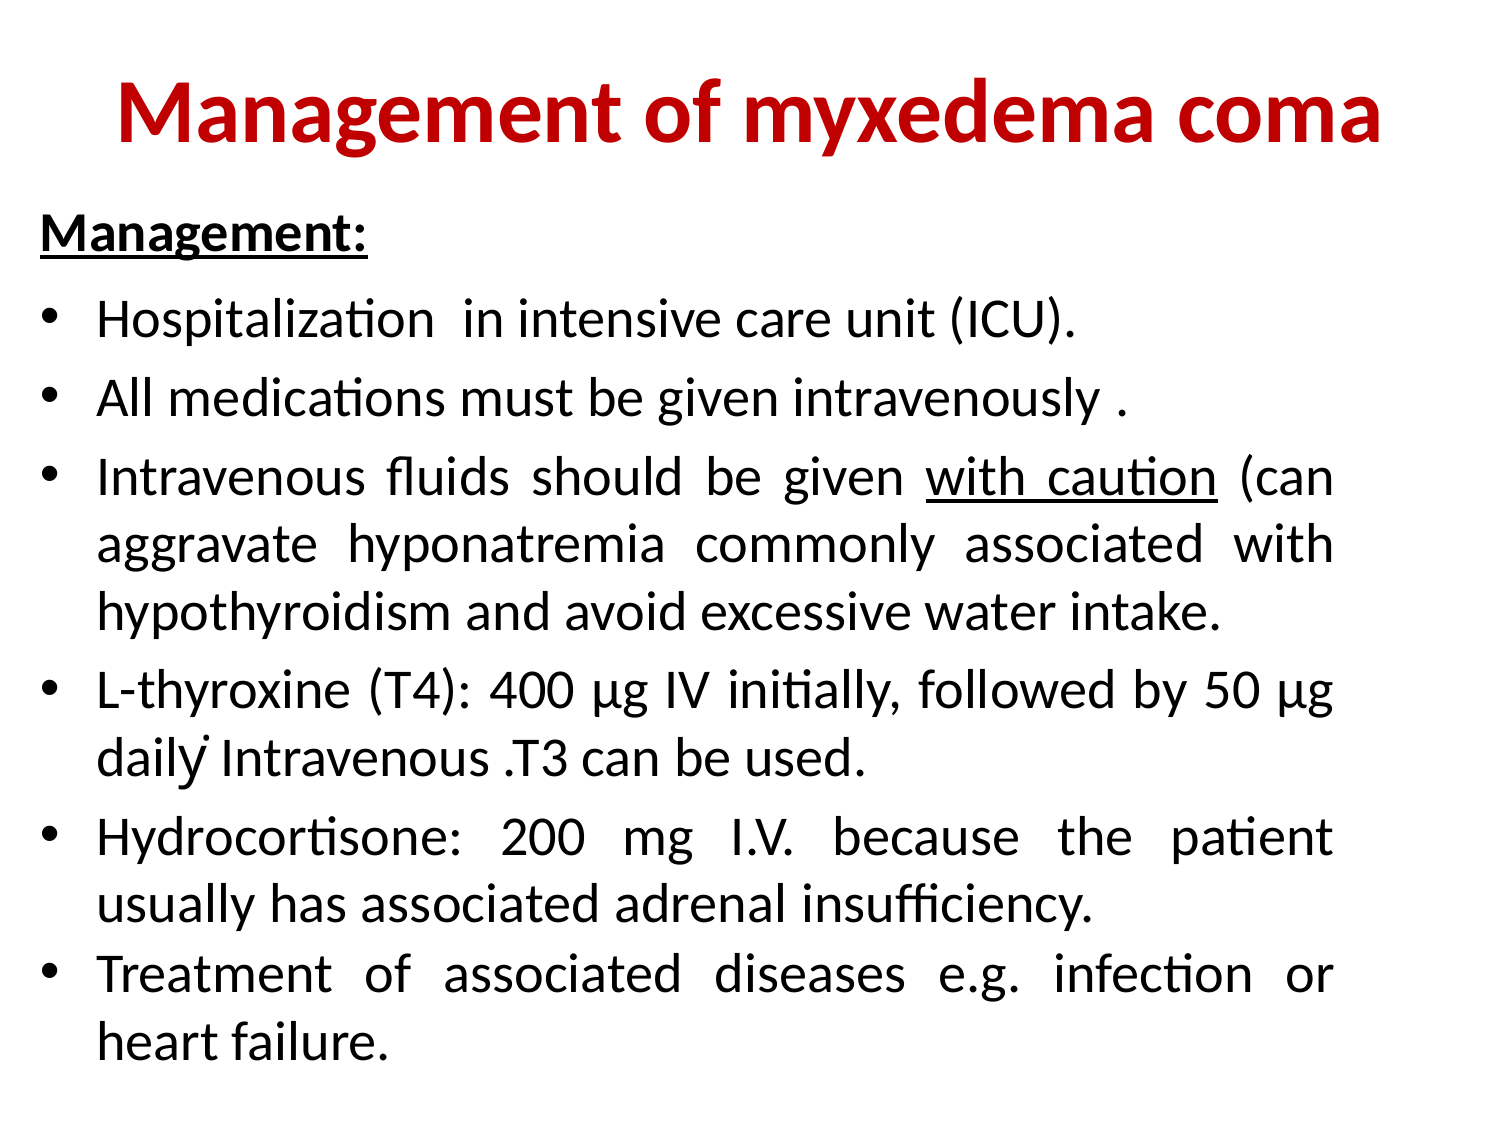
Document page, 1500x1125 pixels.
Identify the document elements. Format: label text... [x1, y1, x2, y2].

list Management: Hospitalization in intensive care unit (ICU). All medications must be given intravenously . Intravenous fluids should be given with caution (can aggravate hyponatremia commonly associated with hypothyroidism and avoid excessive water intake. L-thyroxine (T4): 400 μg IV initially, followed by 50 μg daily͘ Intravenous .T3 can be used. Hydrocortisone: 200 mg I.V. because the patient usually has associated adrenal insufficiency. Treatment of associated diseases e.g. infection or heart failure. [24, 187, 1488, 1075]
title Management of myxedema coma [75, 12, 1425, 187]
